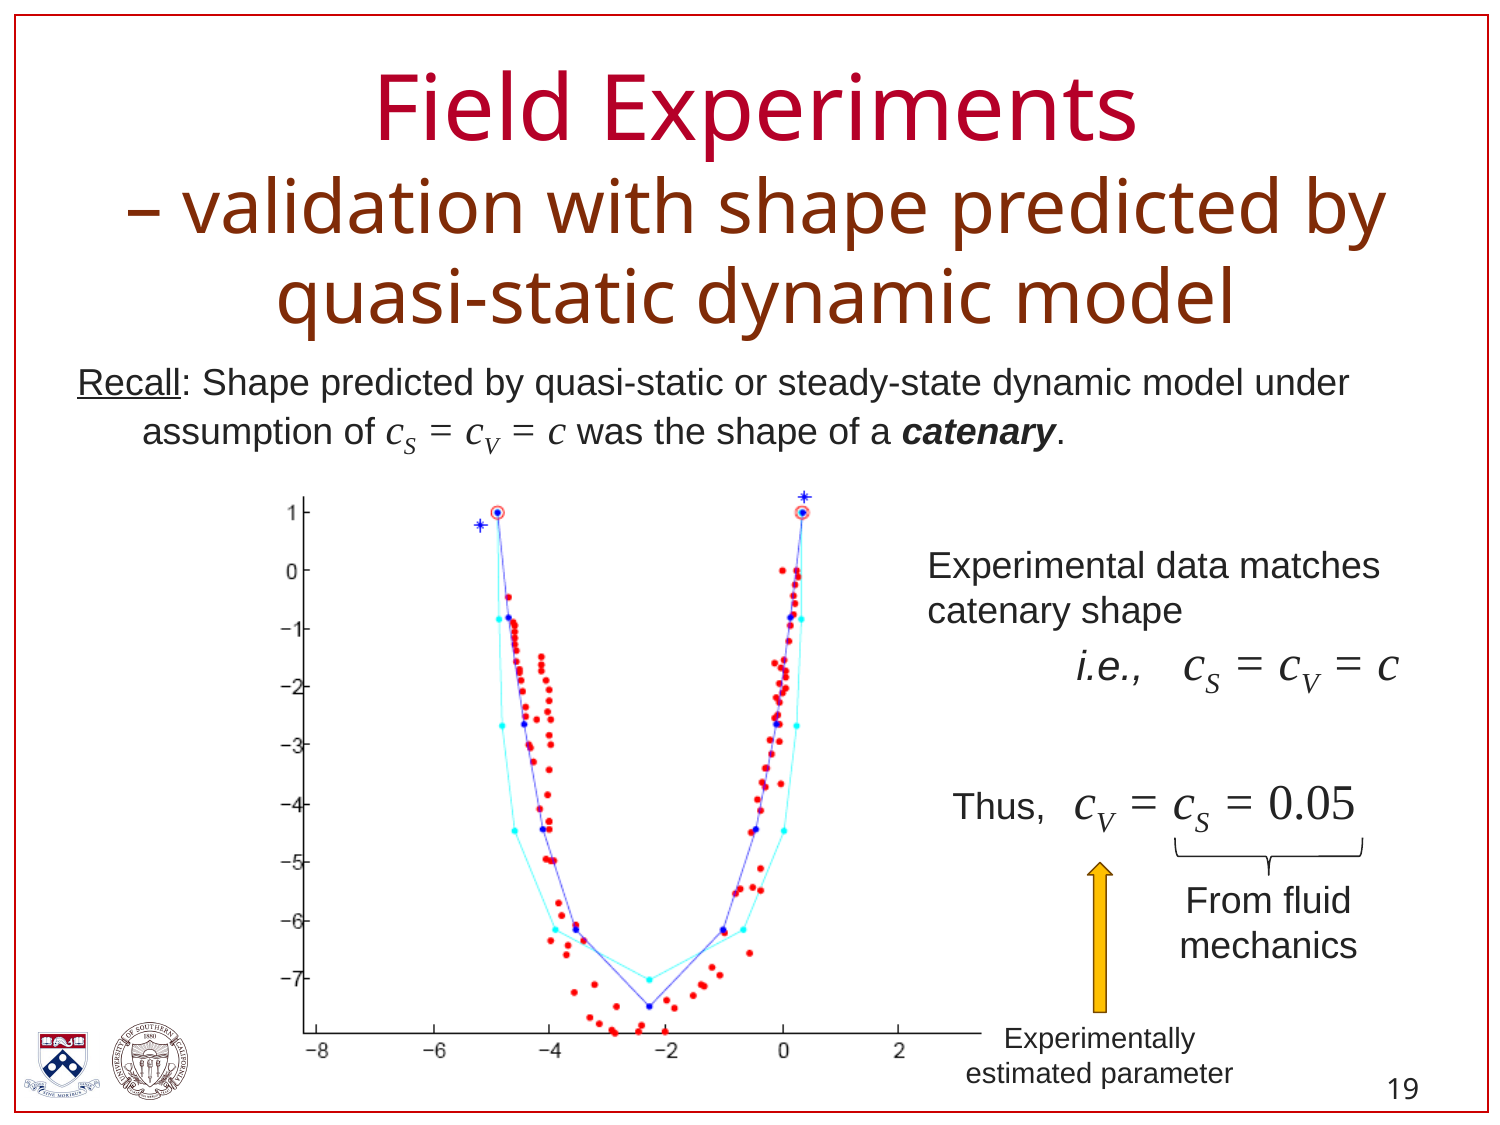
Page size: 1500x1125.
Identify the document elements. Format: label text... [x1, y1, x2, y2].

text_box Thus, cV = cS = 0.05 [1005, 762, 1425, 846]
picture [24, 1032, 100, 1098]
text_box [1087, 862, 1113, 1012]
text_box Recall: Shape predicted by quasi-static or steady-state dynamic model under assumption of cS = cV = c was the shape of a catenary. [62, 350, 1450, 467]
picture [267, 474, 1001, 1076]
text_box Experimentally estimated parameter [937, 1012, 1263, 1098]
title Field Experiments – validation with shape predicted by quasi-static dynamic model [36, 24, 1476, 363]
text_box [1174, 837, 1363, 868]
text_box From fluid mechanics [1124, 868, 1413, 974]
text_box Experimental data matches catenary shape i.e., cS = cV = c [1005, 533, 1438, 707]
